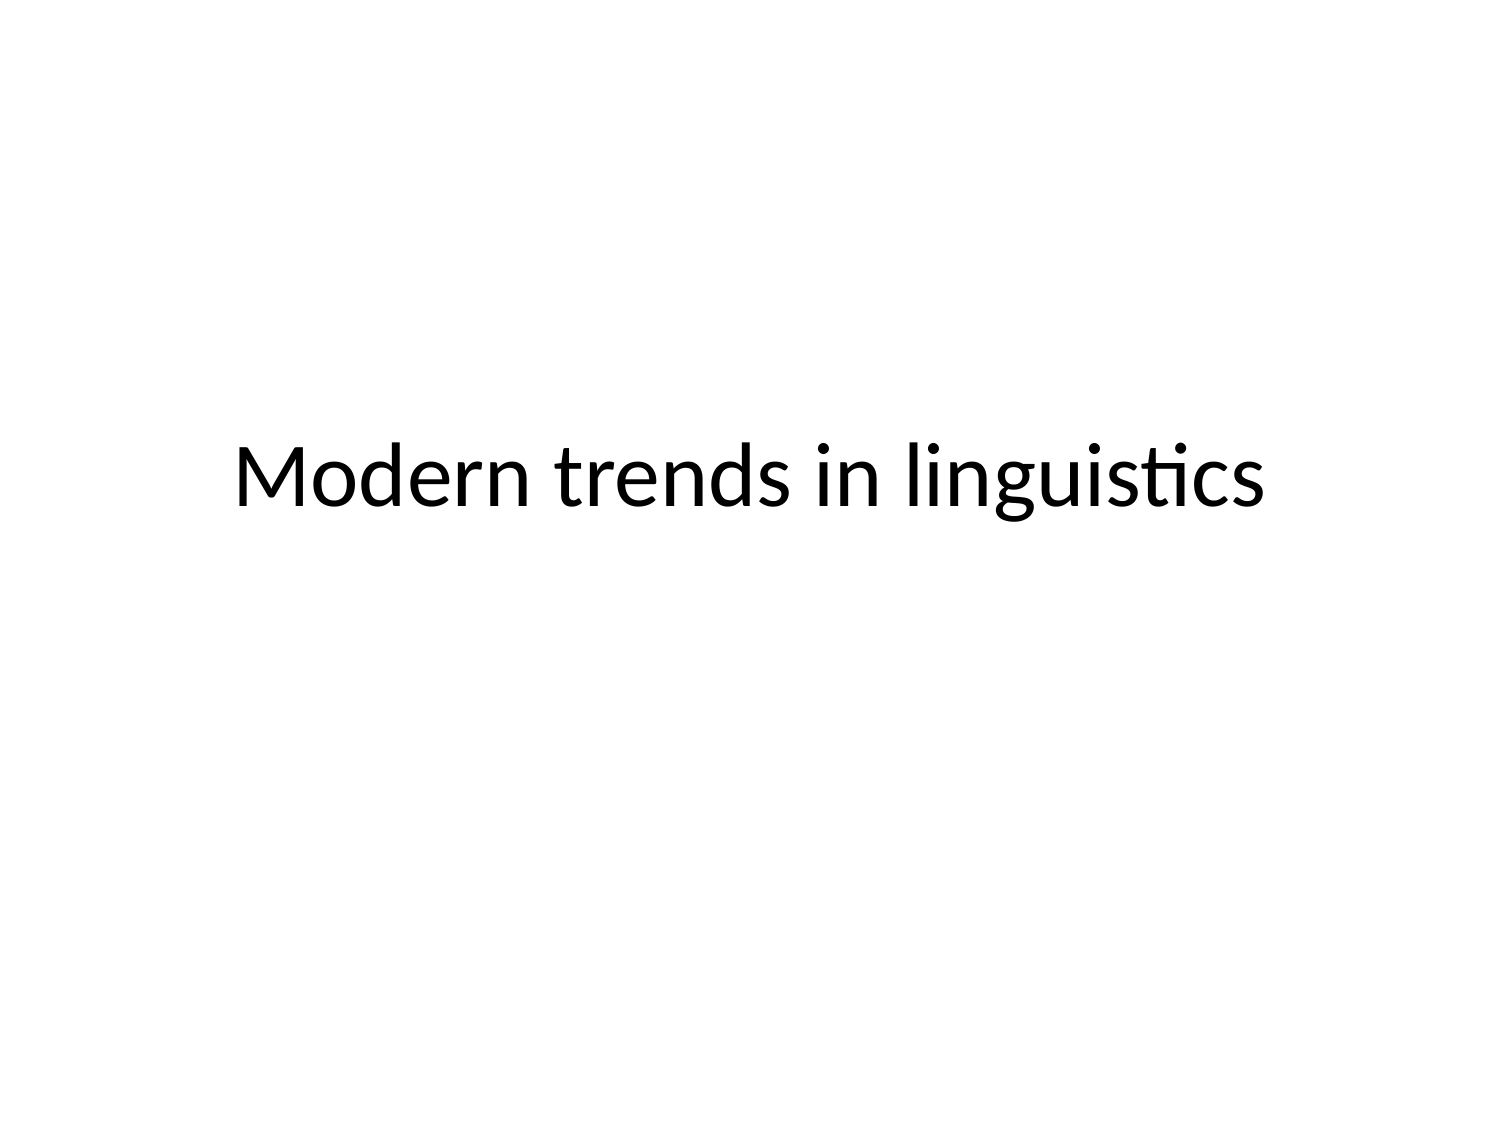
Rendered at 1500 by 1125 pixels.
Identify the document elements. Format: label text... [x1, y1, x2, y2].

title Modern trends in linguistics [112, 349, 1388, 591]
